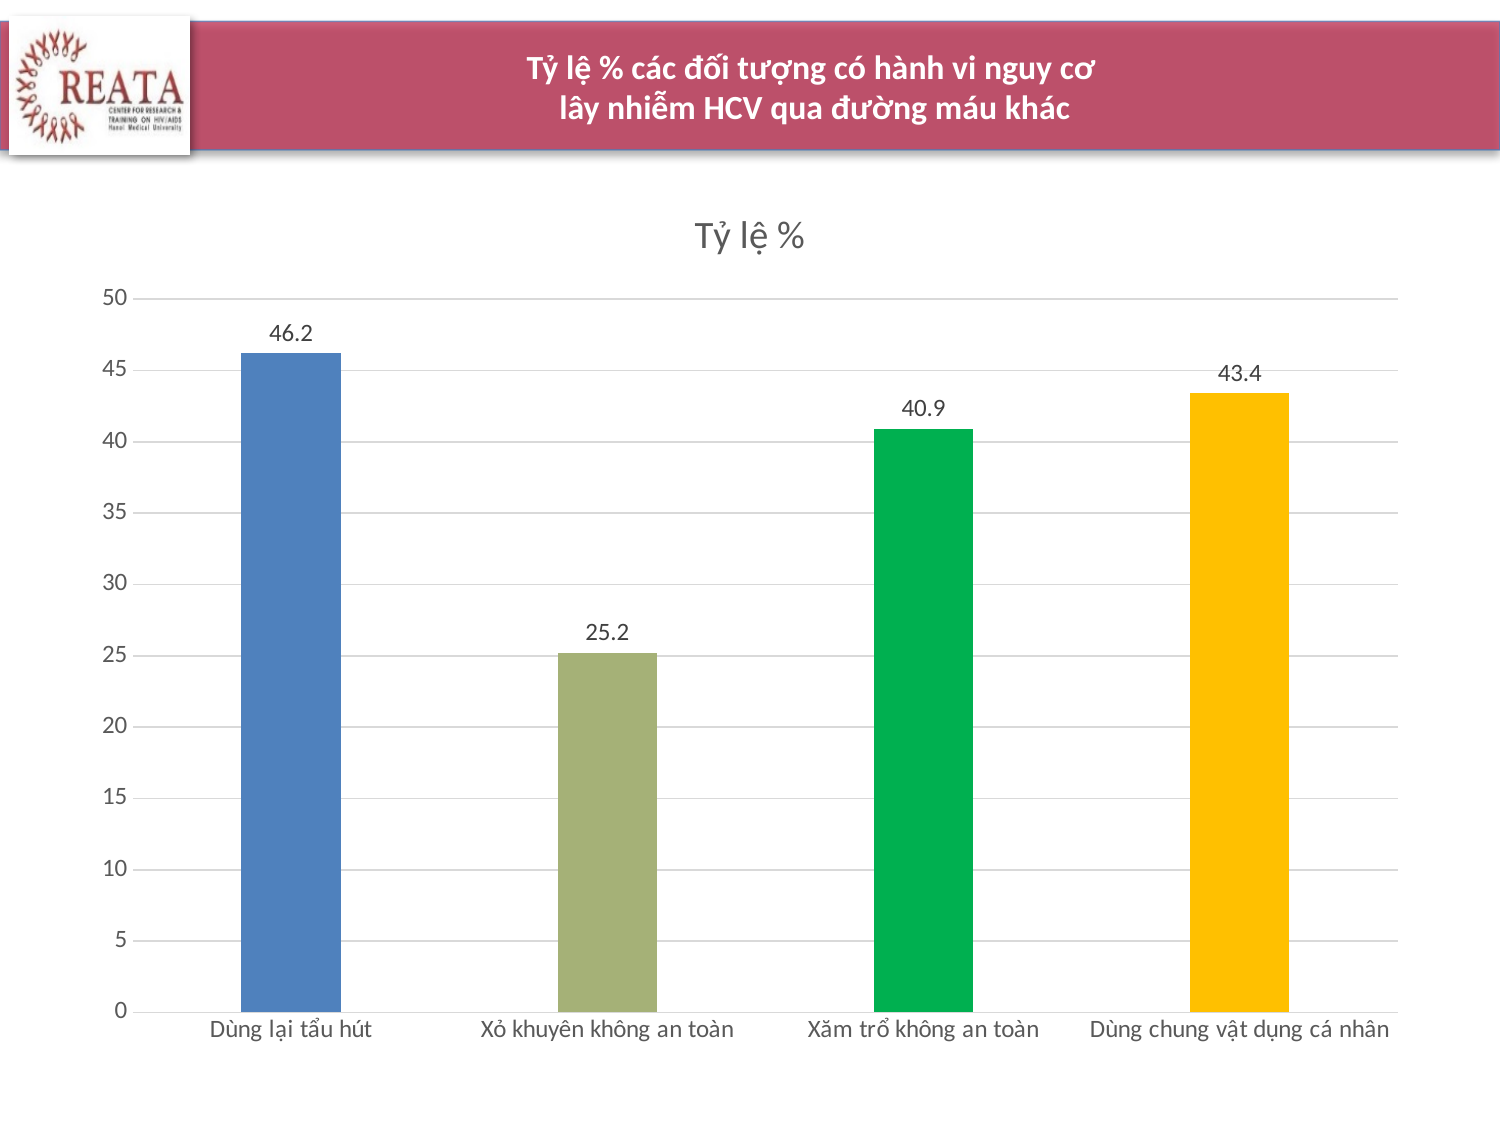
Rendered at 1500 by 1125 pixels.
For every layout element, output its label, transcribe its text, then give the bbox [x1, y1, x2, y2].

chart [74, 180, 1426, 1062]
title Tỷ lệ % các đối tượng có hành vi nguy cơ lây nhiễm HCV qua đường máu khác [204, 37, 1425, 135]
picture [9, 16, 190, 155]
